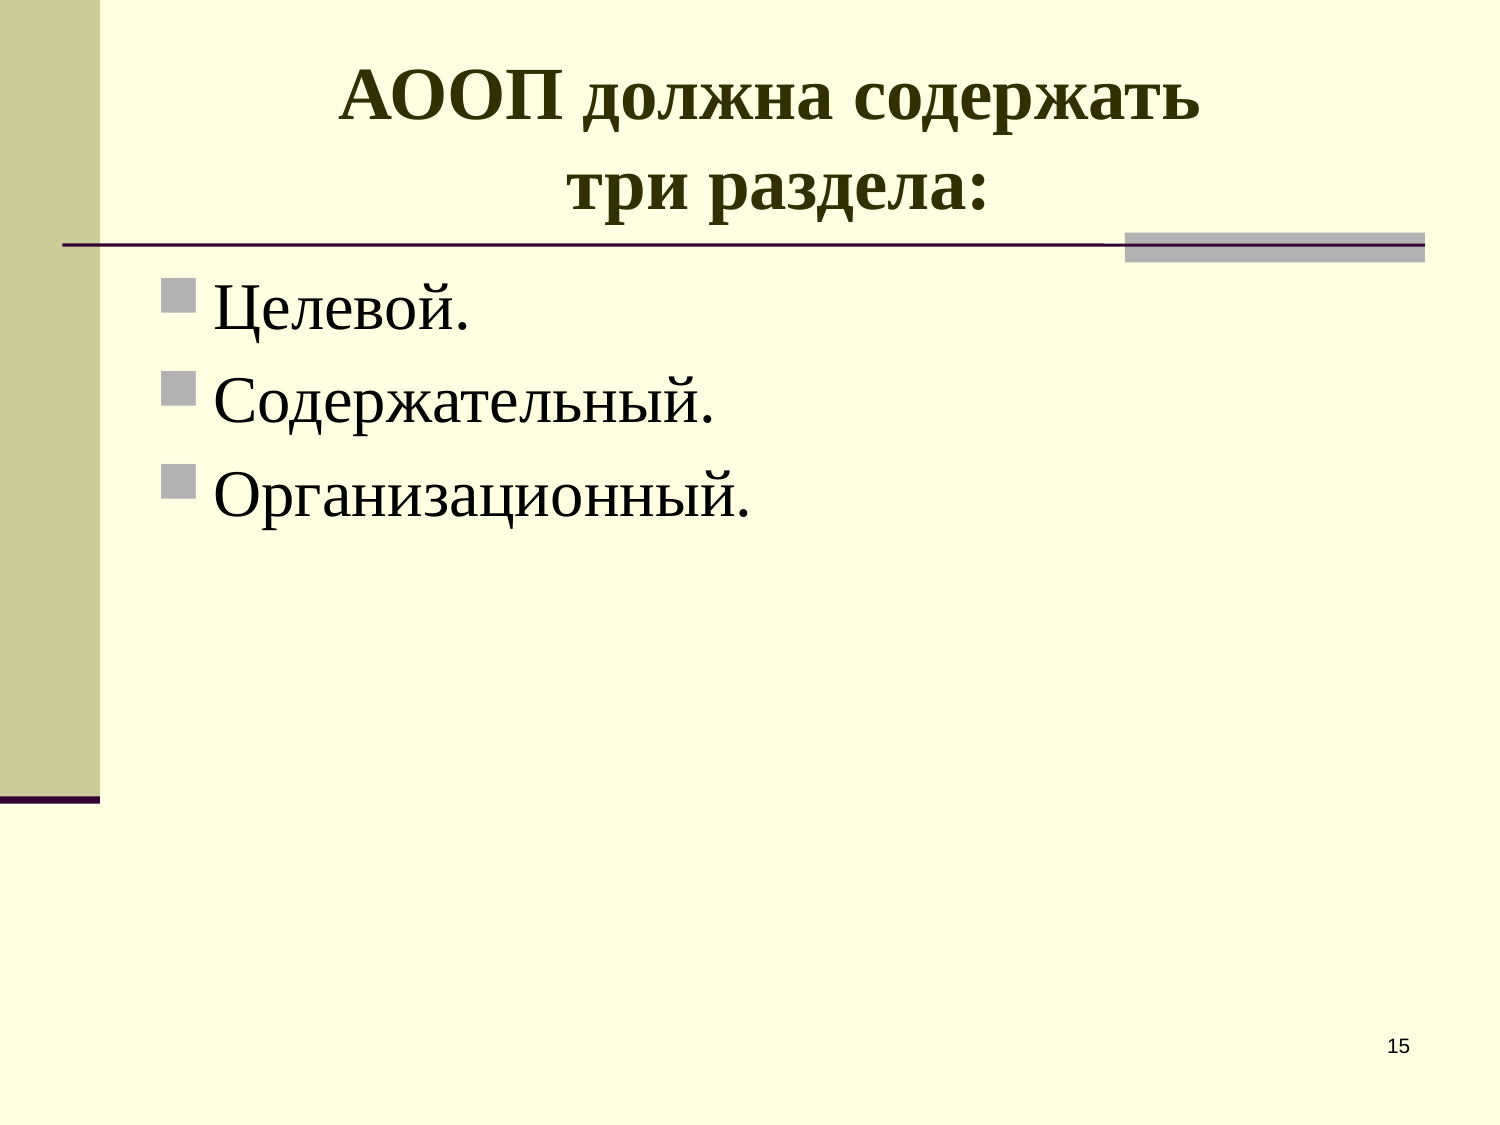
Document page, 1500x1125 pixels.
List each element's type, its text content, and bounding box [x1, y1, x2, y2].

slide_number 15 [1112, 1025, 1425, 1100]
title АООП должна содержать три раздела: [100, 45, 1459, 234]
list Целевой. Содержательный. Организационный. [141, 255, 1417, 999]
